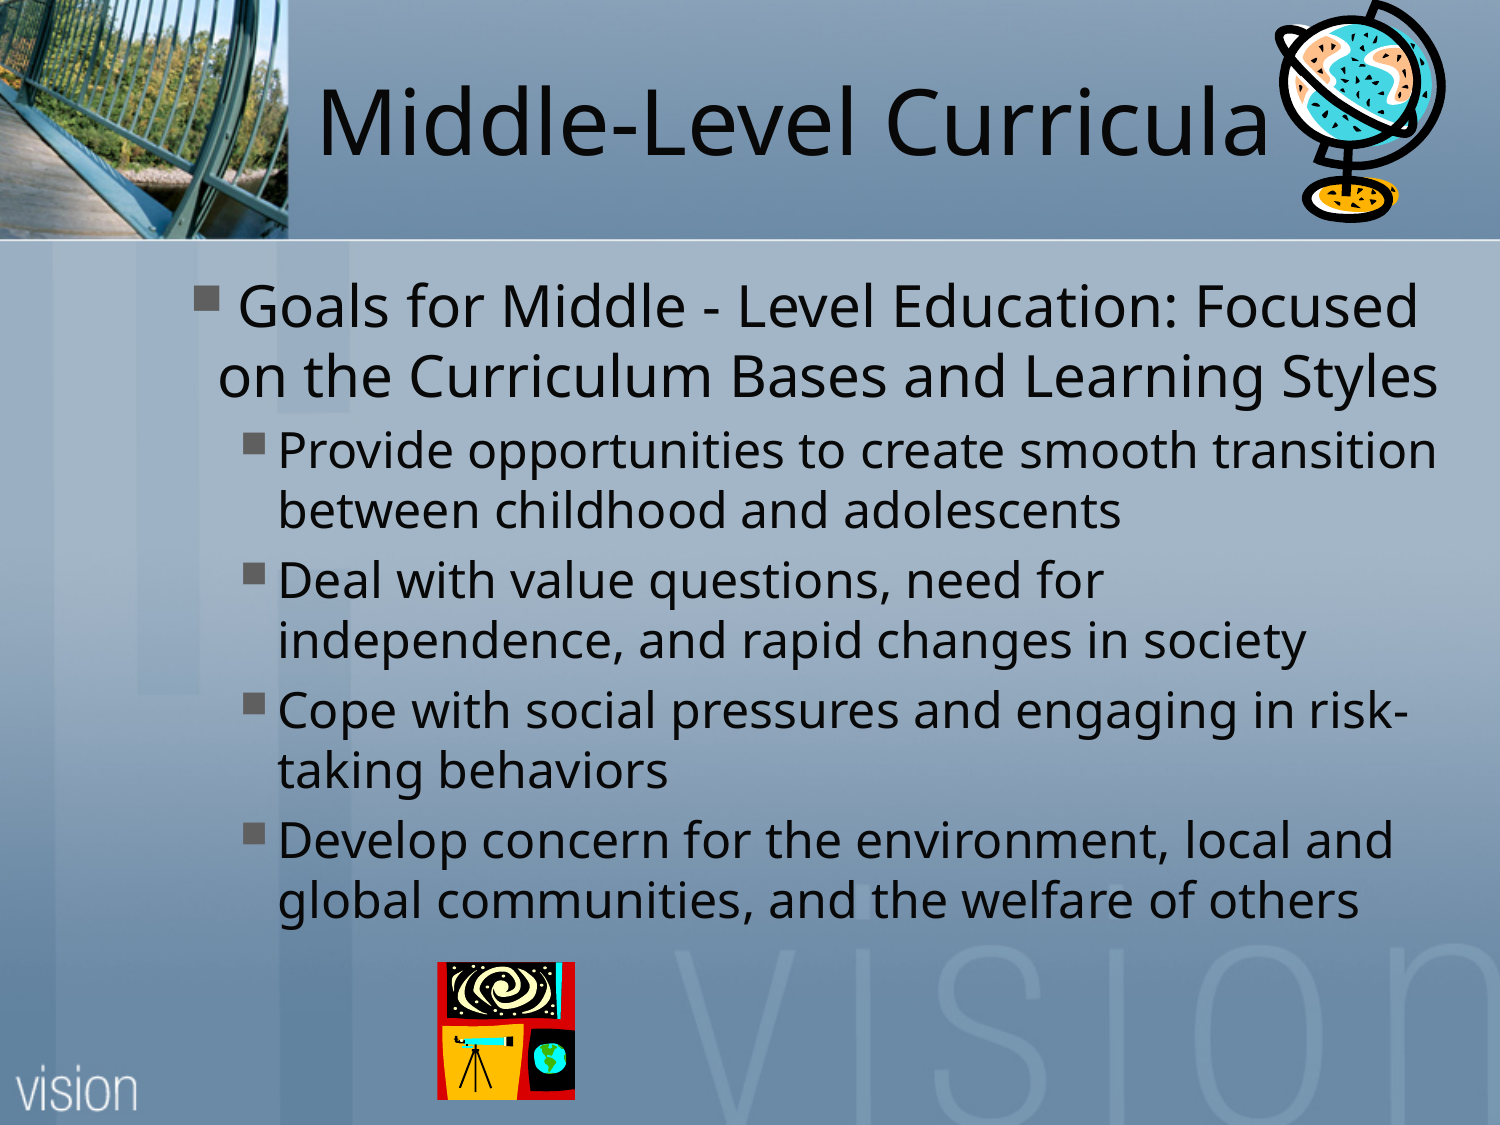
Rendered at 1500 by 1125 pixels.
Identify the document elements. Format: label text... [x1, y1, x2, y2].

picture [0, 0, 1500, 1125]
title Middle-Level Curricula [299, 30, 1269, 207]
list Goals for Middle - Level Education: Focused on the Curriculum Bases and Learning Styles Provide opportunities to create smooth transition between childhood and adolescents Deal with value questions, need for independence, and rapid changes in society Cope with social pressures and engaging in risk-taking behaviors Develop concern for the environment, local and global communities, and the welfare of others [74, 261, 1462, 1095]
title Middle-Level Curricula [1453, 30, 1462, 207]
